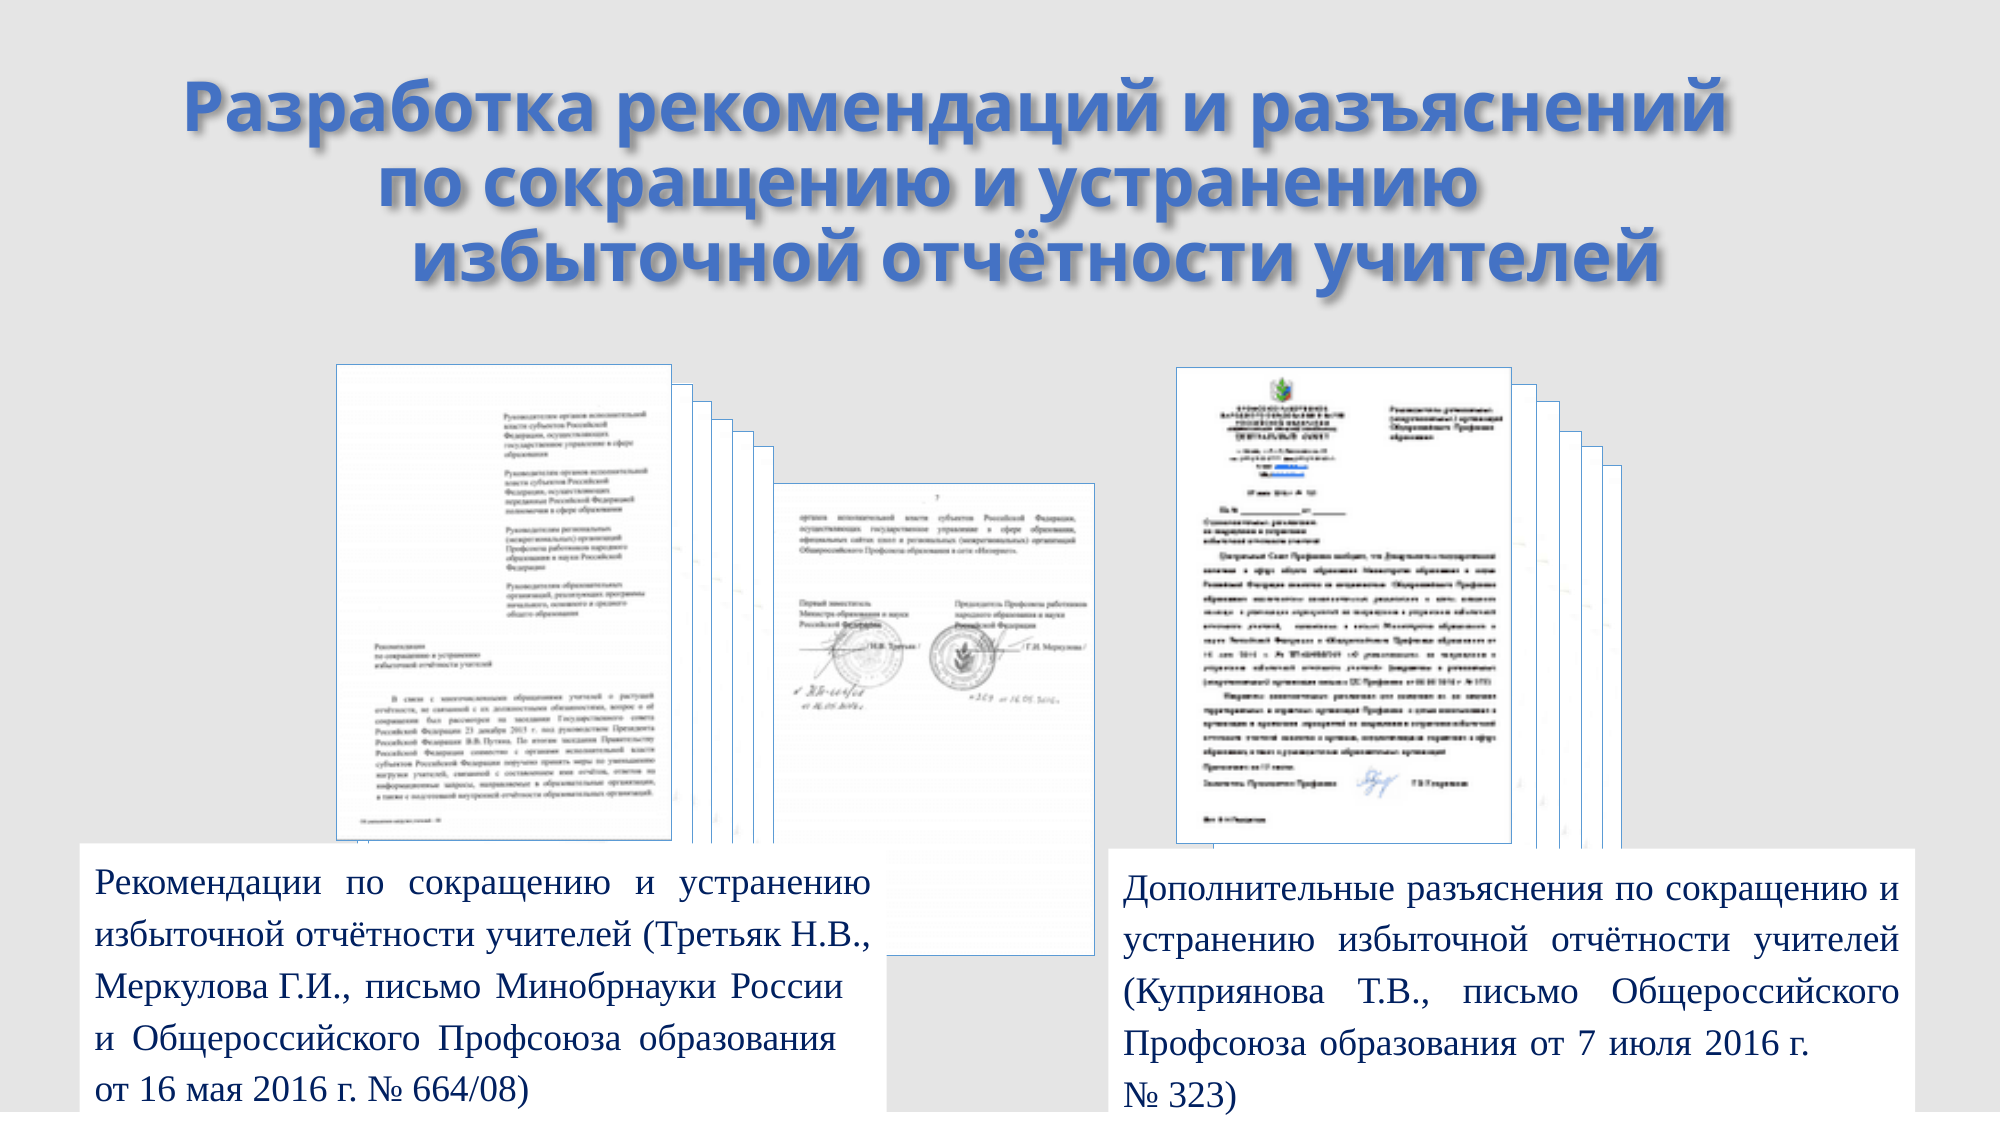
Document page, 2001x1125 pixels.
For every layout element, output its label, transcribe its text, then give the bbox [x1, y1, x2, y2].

picture [1175, 367, 1622, 938]
title Разработка рекомендаций и разъяснений по сокращению и устранению избыточной отчётности учителей [161, 64, 1840, 308]
picture [335, 364, 1095, 956]
text_box Рекомендации по сокращению и устранению избыточной отчётности учителей (Третьяк Н.В., Меркулова Г.И., письмо Минобрнауки России и Общероссийского Профсоюза образования от 16 мая 2016 г. № 664/08) [79, 843, 887, 1117]
text_box [0, 0, 2000, 1112]
text_box Дополнительные разъяснения по сокращению и устранению избыточной отчётности учителей (Куприянова Т.В., письмо Общероссийского Профсоюза образования от 7 июля 2016 г. № 323) [1108, 848, 1916, 1122]
